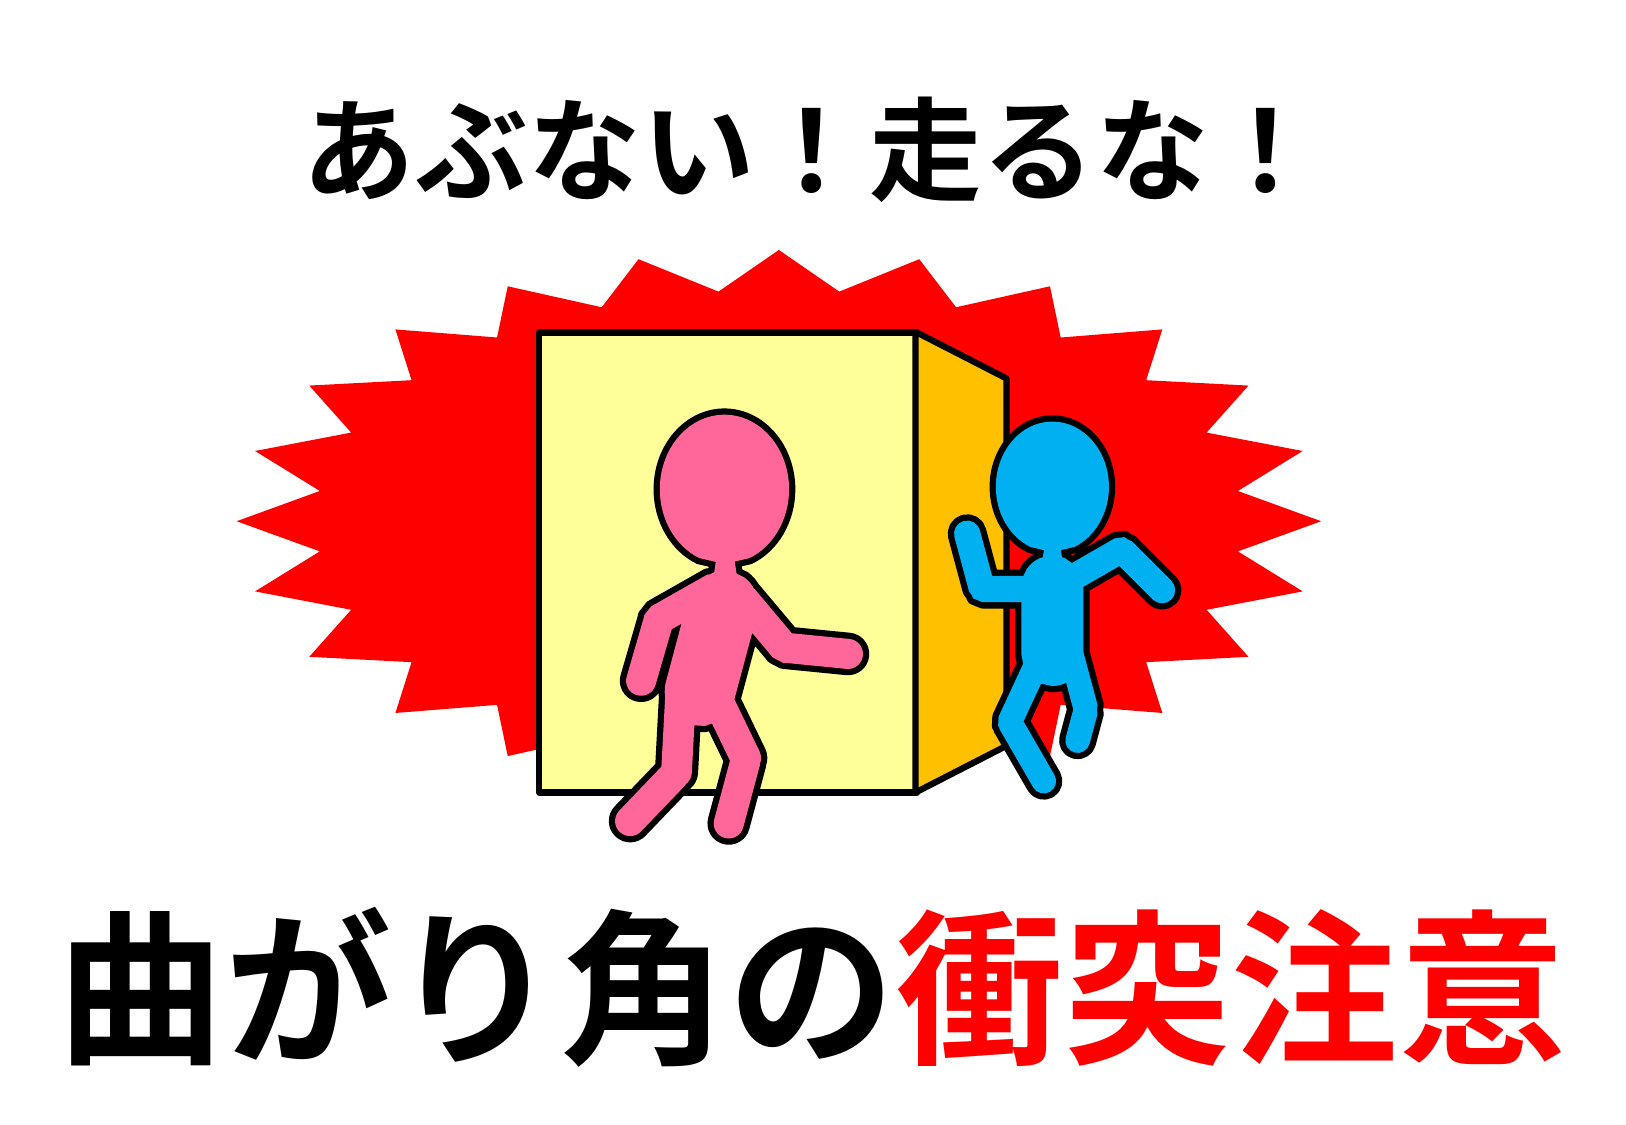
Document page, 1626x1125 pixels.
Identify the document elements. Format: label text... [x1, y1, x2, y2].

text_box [236, 249, 1322, 839]
text_box あぶない！走るな！ [0, 73, 1625, 223]
text_box 曲がり角の衝突注意 [0, 877, 1625, 1093]
